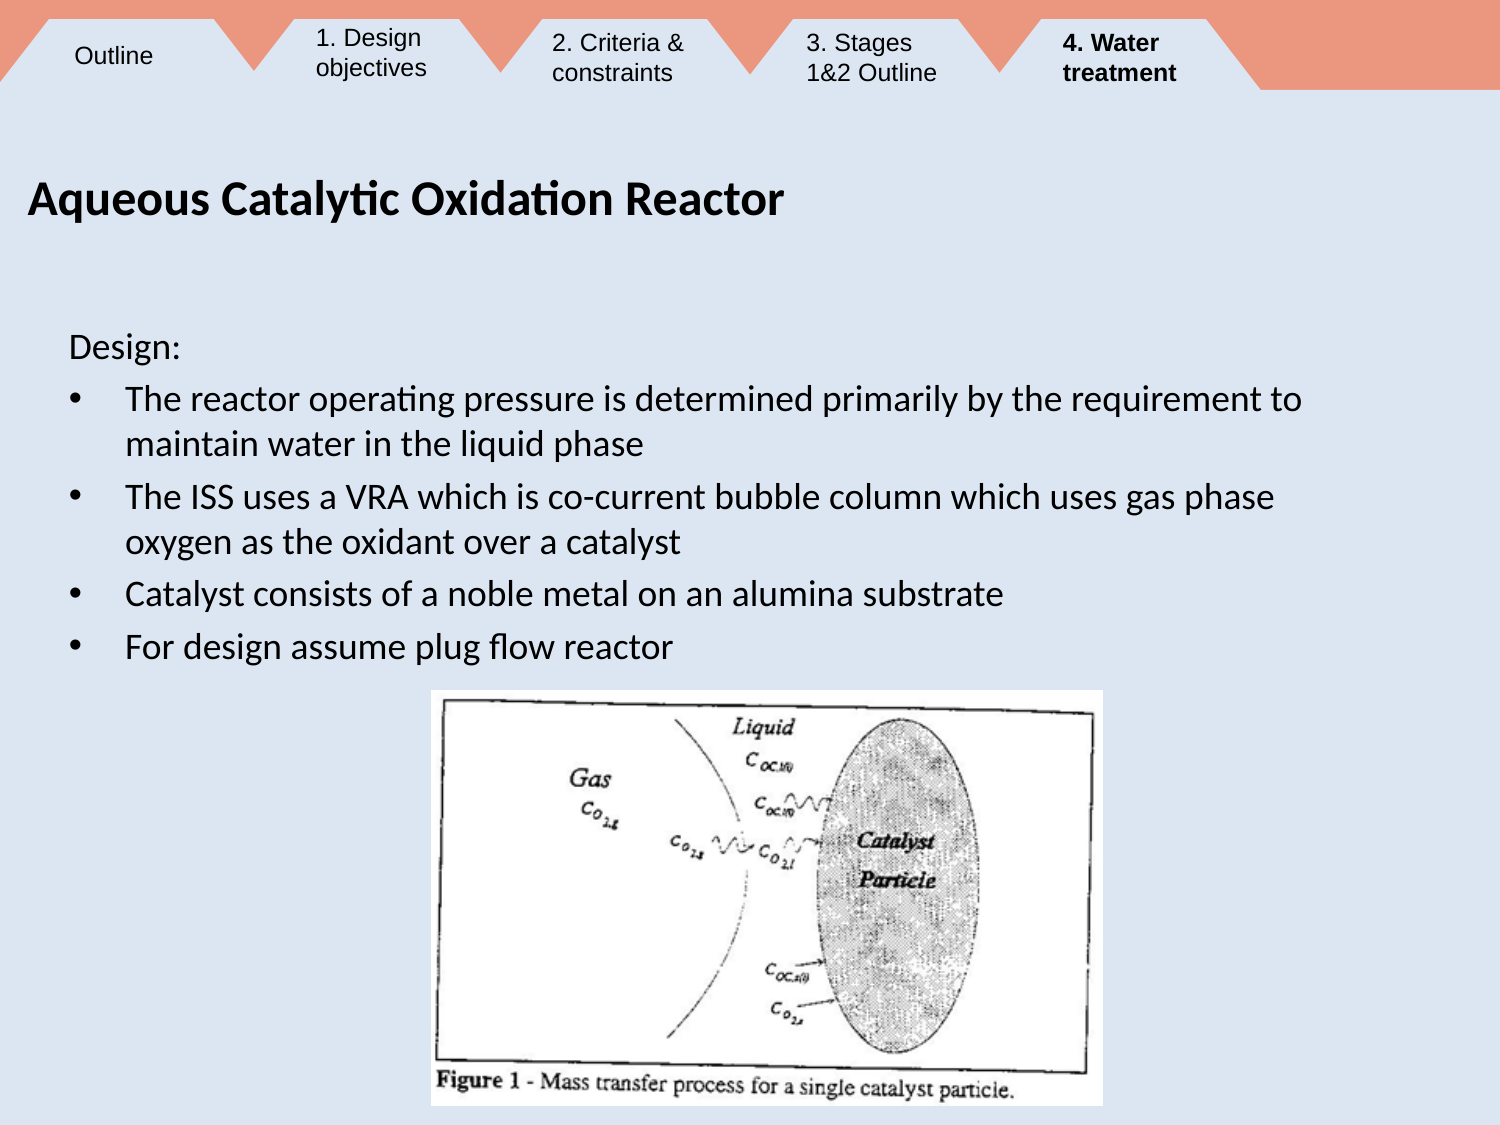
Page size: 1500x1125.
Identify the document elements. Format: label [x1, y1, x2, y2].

list [0, 0, 1500, 1125]
picture [430, 689, 1104, 1107]
